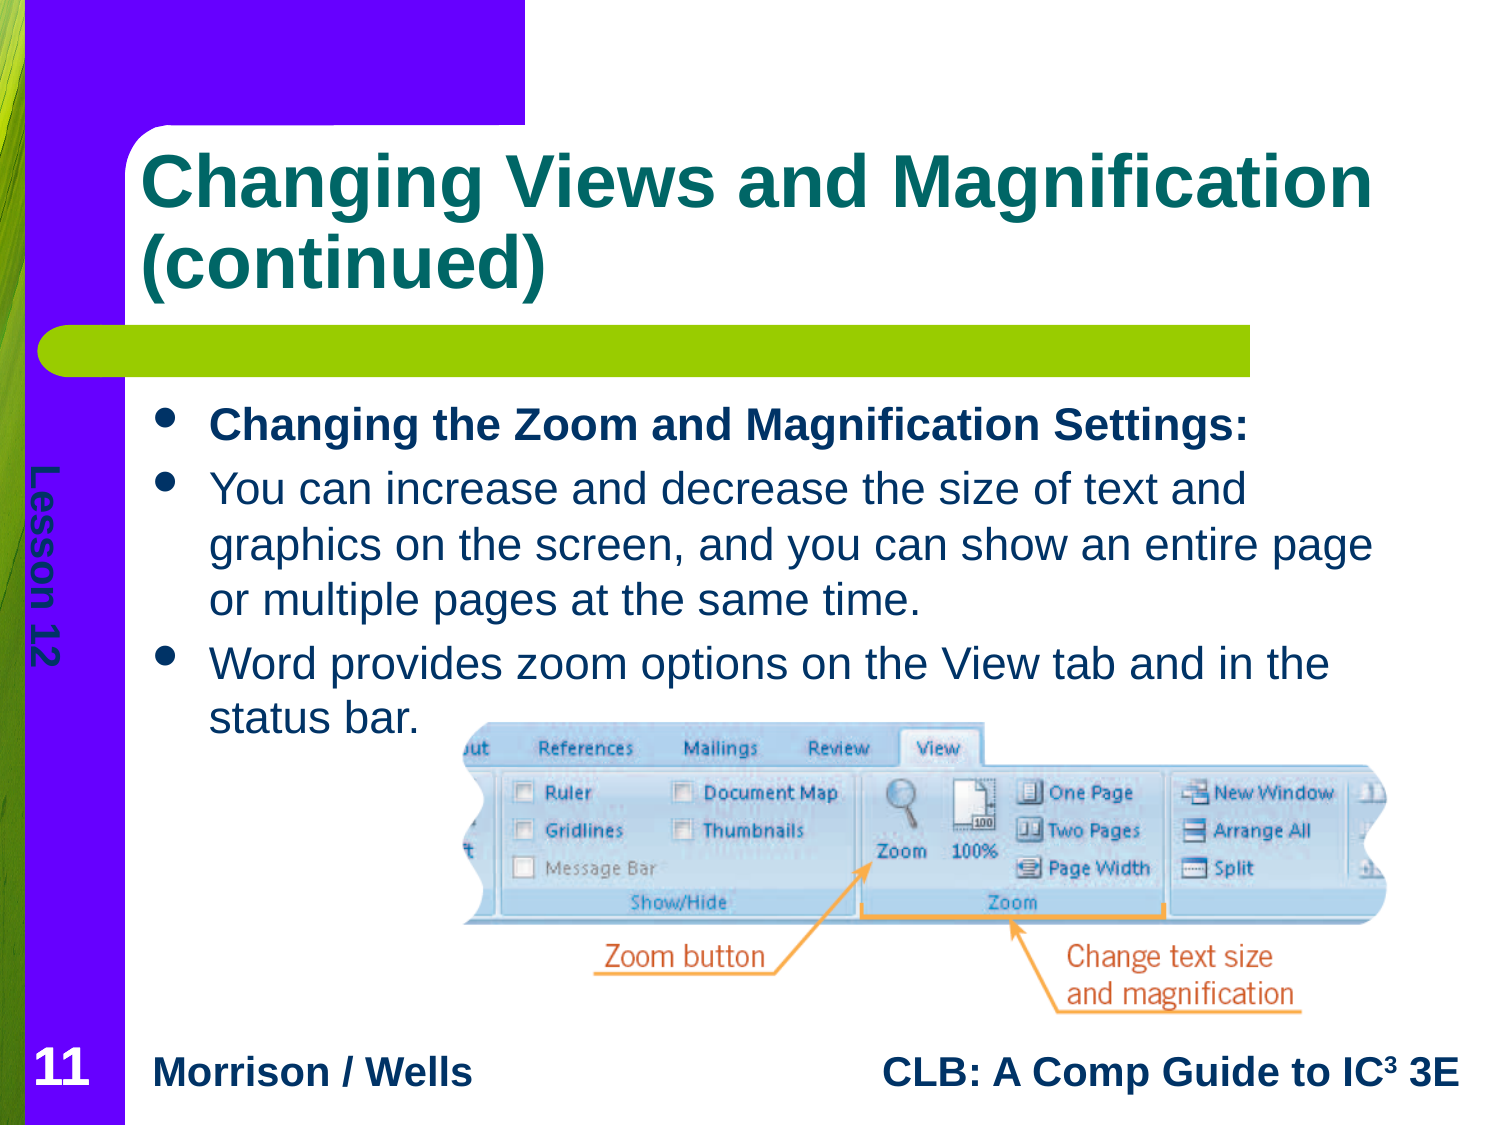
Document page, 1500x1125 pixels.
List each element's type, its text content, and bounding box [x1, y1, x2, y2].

picture [0, 0, 25, 1125]
list Changing the Zoom and Magnification Settings: You can increase and decrease the size of text and graphics on the screen, and you can show an entire page or multiple pages at the same time. Word provides zoom options on the View tab and in the status bar. [137, 387, 1400, 988]
picture [449, 712, 1401, 1021]
title Changing Views and Magnification (continued) [124, 124, 1426, 313]
text_box 11 [13, 1023, 111, 1105]
